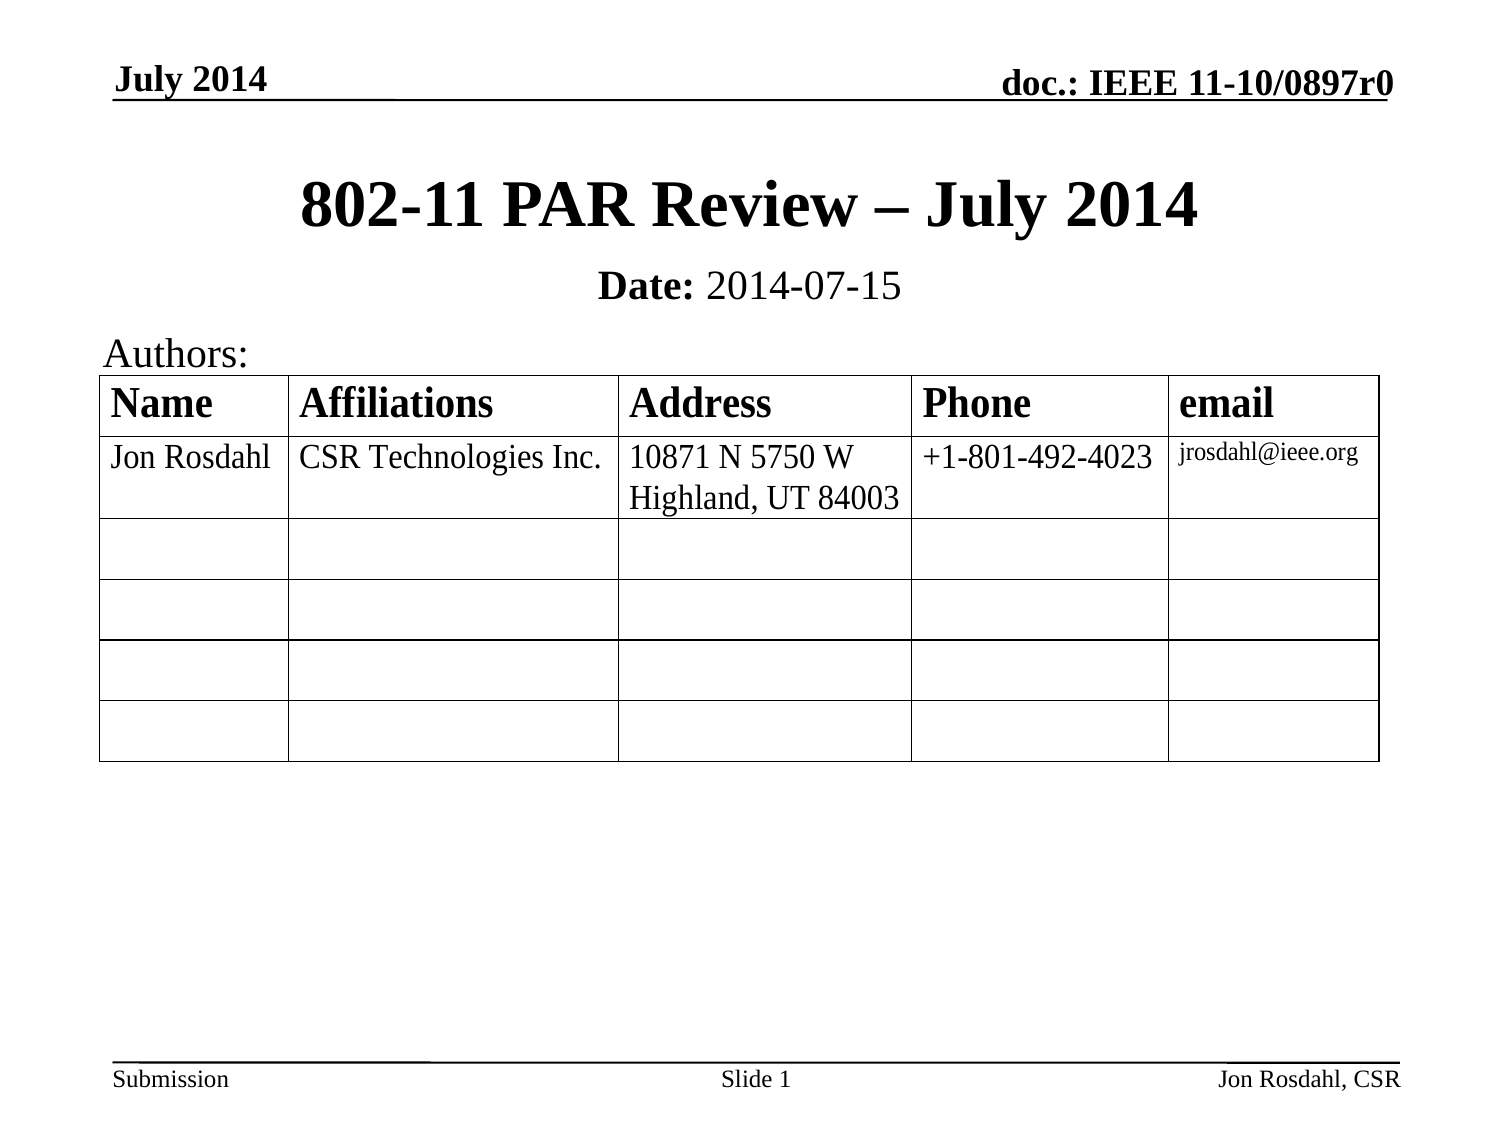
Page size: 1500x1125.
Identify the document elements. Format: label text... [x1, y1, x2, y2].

footer Jon Rosdahl, CSR [902, 1061, 1402, 1093]
slide_number Slide 1 [712, 1061, 800, 1123]
title 802-11 PAR Review – July 2014 [112, 112, 1388, 249]
list Date: 2014-07-15 [112, 249, 1388, 316]
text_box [84, 374, 1410, 816]
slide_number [114, 54, 493, 100]
text_box Authors: [87, 318, 325, 373]
